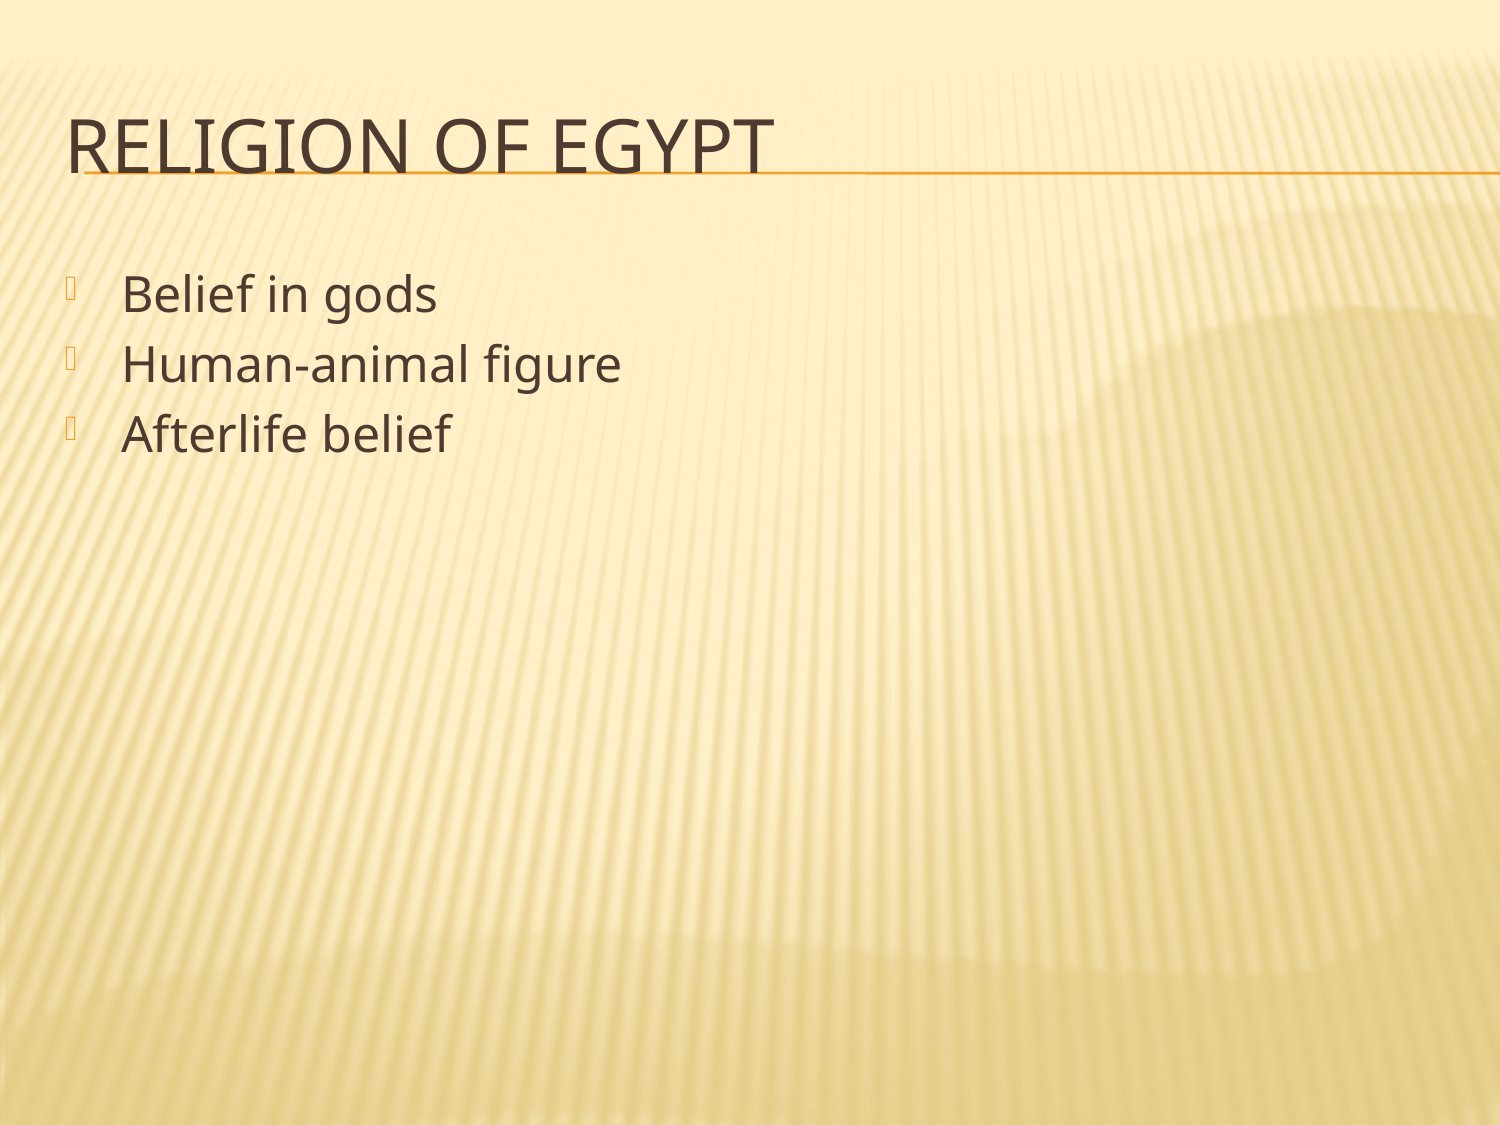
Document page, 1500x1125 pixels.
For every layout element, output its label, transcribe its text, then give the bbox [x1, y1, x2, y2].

title Religion of Egypt [50, 75, 1475, 213]
list Belief in gods Human-animal figure Afterlife belief [50, 254, 1475, 998]
